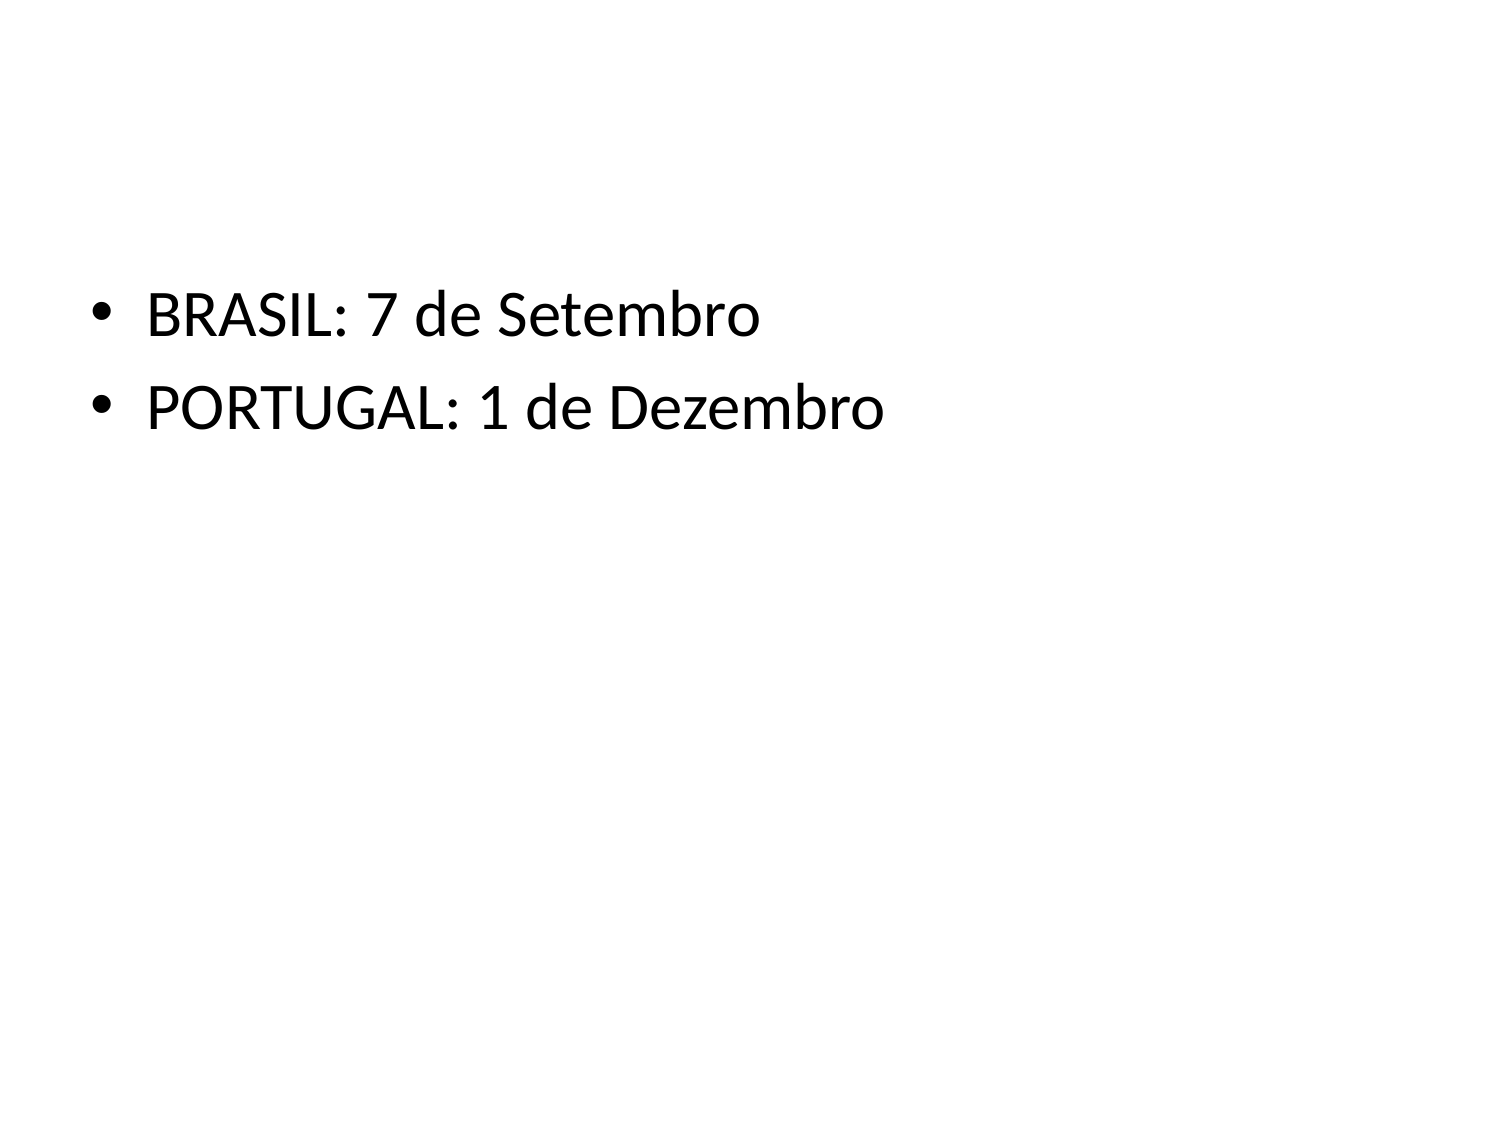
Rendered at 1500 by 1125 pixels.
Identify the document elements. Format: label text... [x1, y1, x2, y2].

list BRASIL: 7 de Setembro PORTUGAL: 1 de Dezembro [75, 262, 1425, 1005]
